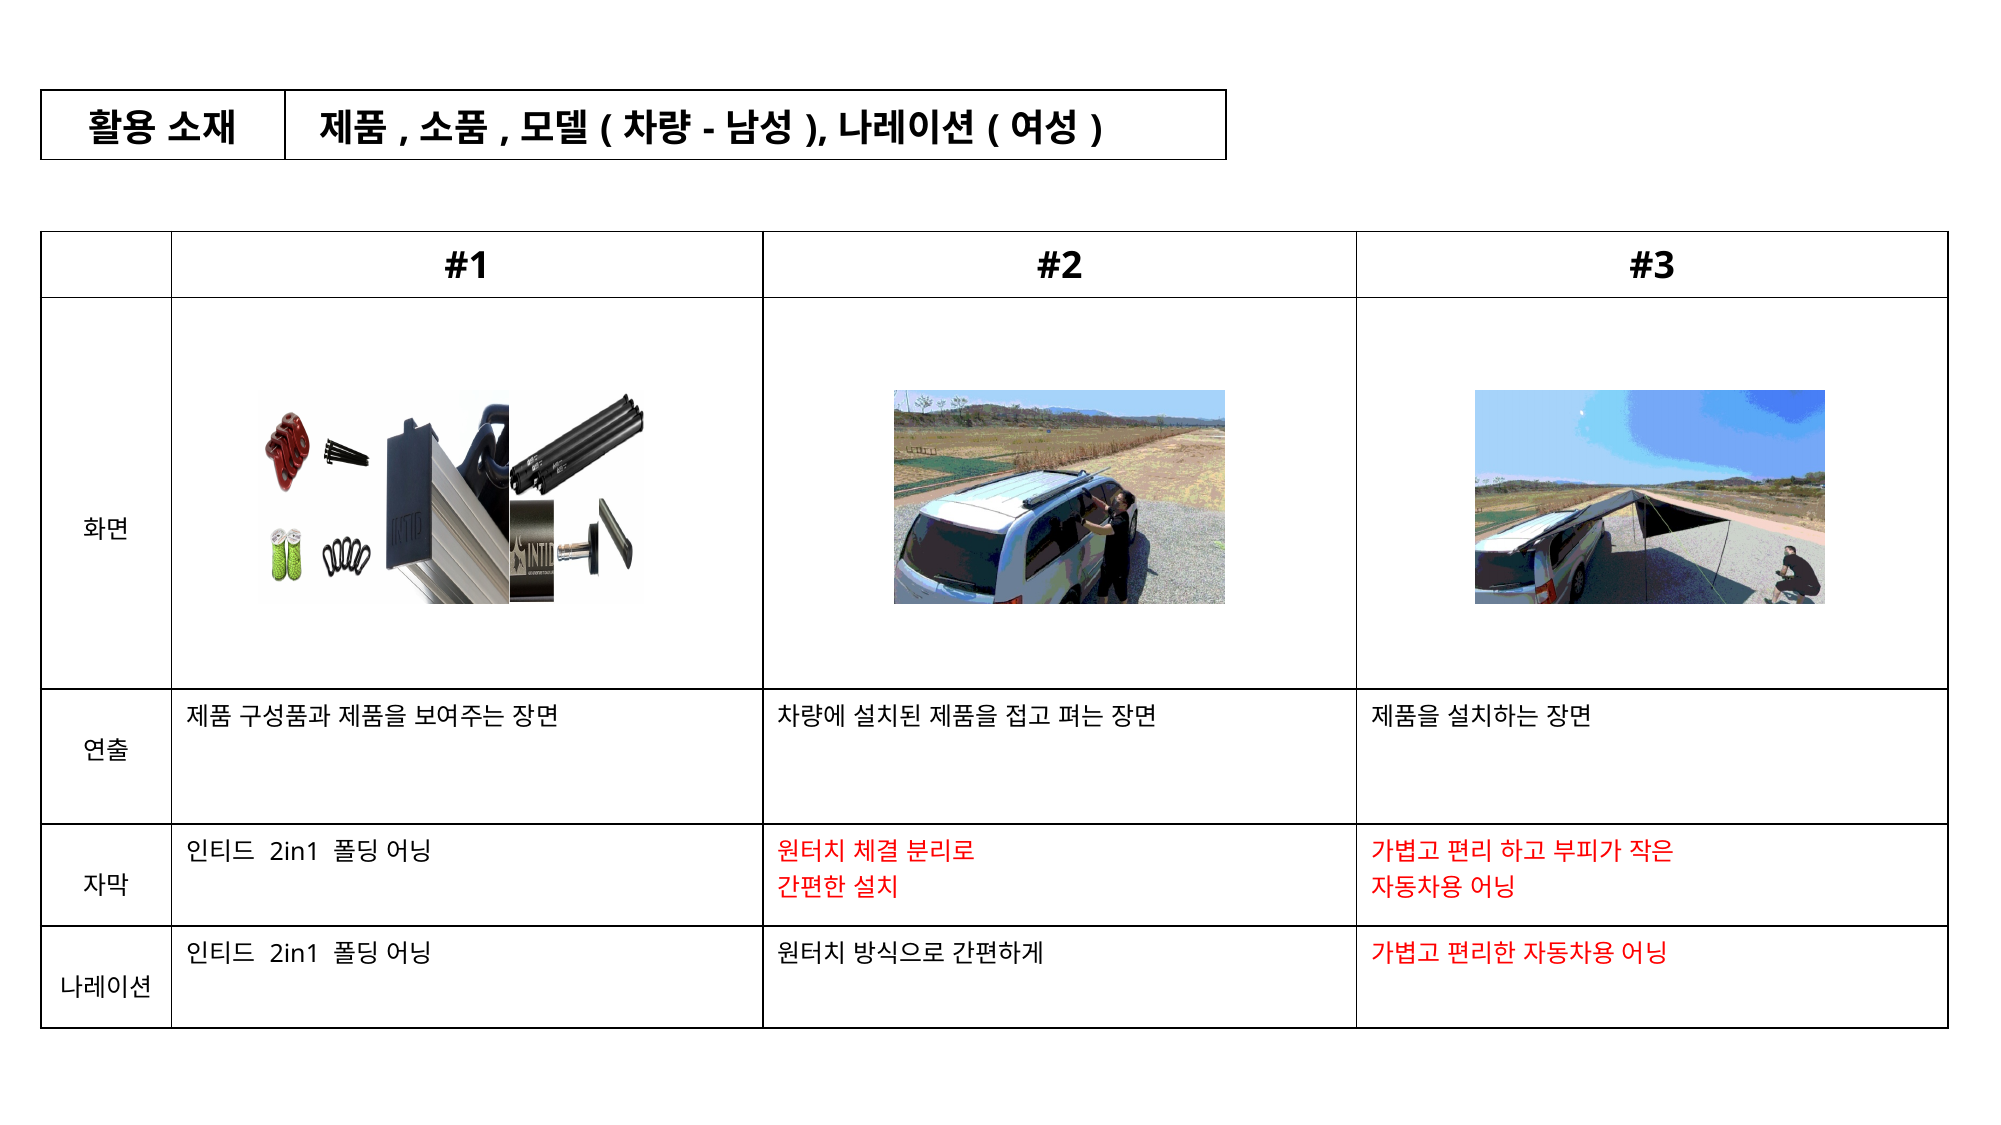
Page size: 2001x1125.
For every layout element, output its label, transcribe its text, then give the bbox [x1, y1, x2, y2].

table_cell 연출 [42, 690, 171, 823]
table_header #3 [1357, 232, 1947, 297]
table_cell 자막 [42, 825, 171, 925]
table_cell 제품 구성품과 제품을 보여주는 장면 [172, 690, 762, 823]
table_cell 원터치 체결 분리로 간편한 설치 [764, 825, 1356, 925]
picture [258, 390, 644, 604]
table_header 활용 소재 [42, 91, 284, 159]
table_cell [172, 298, 762, 688]
table_cell 나레이션 [42, 927, 171, 1027]
picture [894, 390, 1225, 604]
table_cell 인티드 2in1 폴딩 어닝 [172, 927, 762, 1027]
table_cell 가볍고 편리 하고 부피가 작은 자동차용 어닝 [1357, 825, 1947, 925]
table_cell [764, 298, 1356, 688]
table_header #2 [764, 232, 1356, 297]
table_cell 화면 [42, 298, 171, 688]
table_cell 제품을 설치하는 장면 [1357, 690, 1947, 823]
picture [1475, 390, 1825, 604]
table_cell 인티드 2in1 폴딩 어닝 [172, 825, 762, 925]
table_cell 가볍고 편리한 자동차용 어닝 [1357, 927, 1947, 1027]
table_cell 차량에 설치된 제품을 접고 펴는 장면 [764, 690, 1356, 823]
table_header 제품,소품,모델(차량-남성),나레이션(여성) [286, 91, 1225, 159]
table_header [42, 232, 171, 297]
table_cell [1357, 298, 1947, 688]
table_header #1 [172, 232, 762, 297]
table_cell 원터치 방식으로 간편하게 [764, 927, 1356, 1027]
